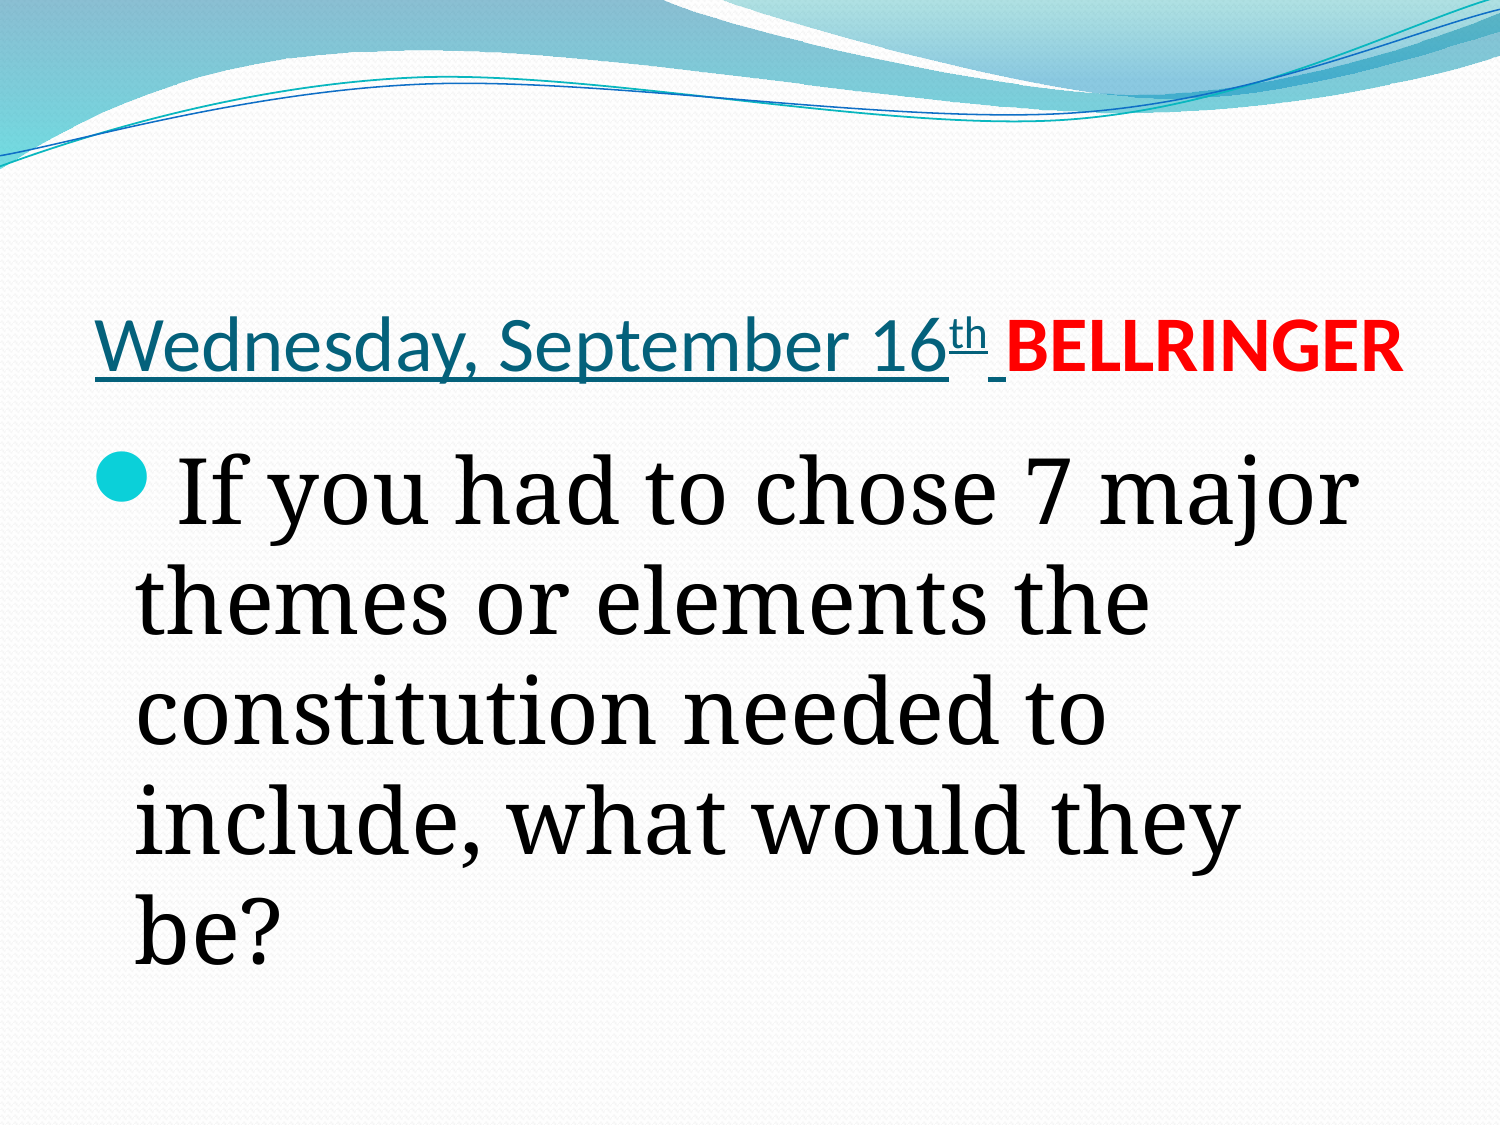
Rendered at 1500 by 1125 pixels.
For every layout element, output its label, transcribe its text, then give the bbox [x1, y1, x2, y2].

title Wednesday, September 16th BELLRINGER [75, 200, 1425, 388]
list If you had to chose 7 major themes or elements the constitution needed to include, what would they be? [75, 425, 1425, 1125]
